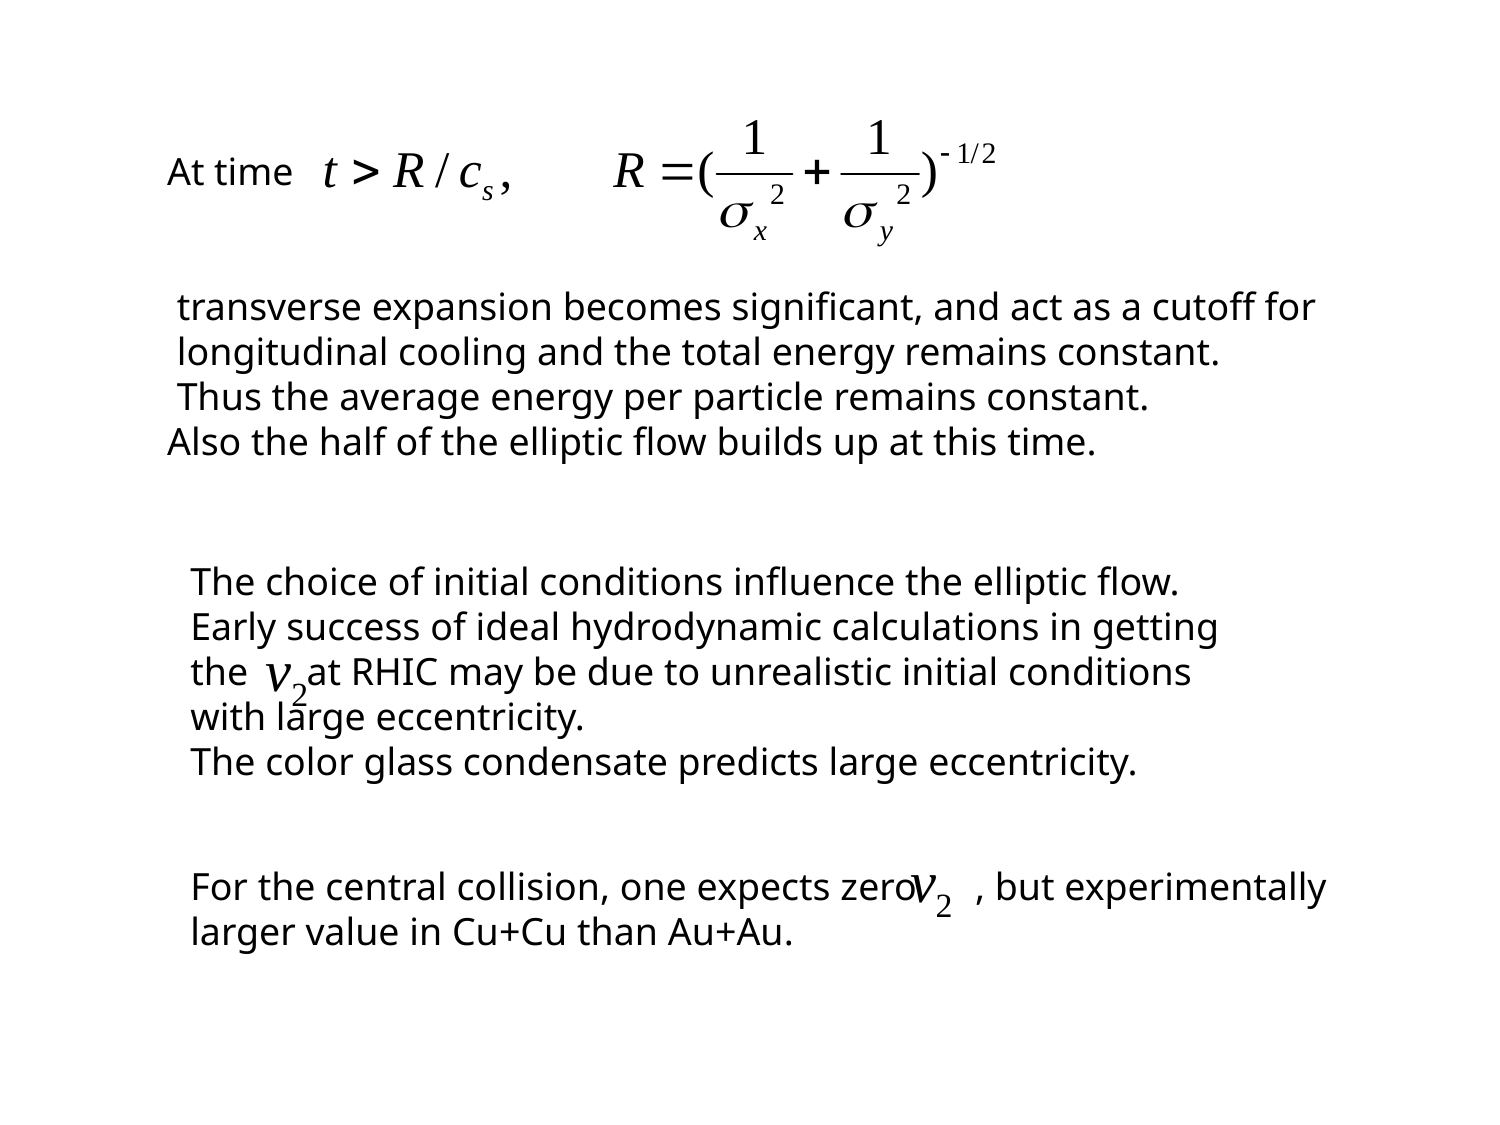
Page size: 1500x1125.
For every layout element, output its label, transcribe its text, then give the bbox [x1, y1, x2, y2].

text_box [316, 105, 1008, 256]
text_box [257, 632, 317, 721]
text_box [902, 843, 962, 932]
text_box At time transverse expansion becomes significant, and act as a cutoff for longitudinal cooling and the total energy remains constant. Thus the average energy per particle remains constant. Also the half of the elliptic flow builds up at this time. [152, 140, 1442, 471]
text_box The choice of initial conditions influence the elliptic flow. Early success of ideal hydrodynamic calculations in getting the at RHIC may be due to unrealistic initial conditions with large eccentricity. The color glass condensate predicts large eccentricity. [175, 550, 1266, 791]
text_box For the central collision, one expects zero , but experimentally larger value in Cu+Cu than Au+Au. [175, 855, 1372, 961]
